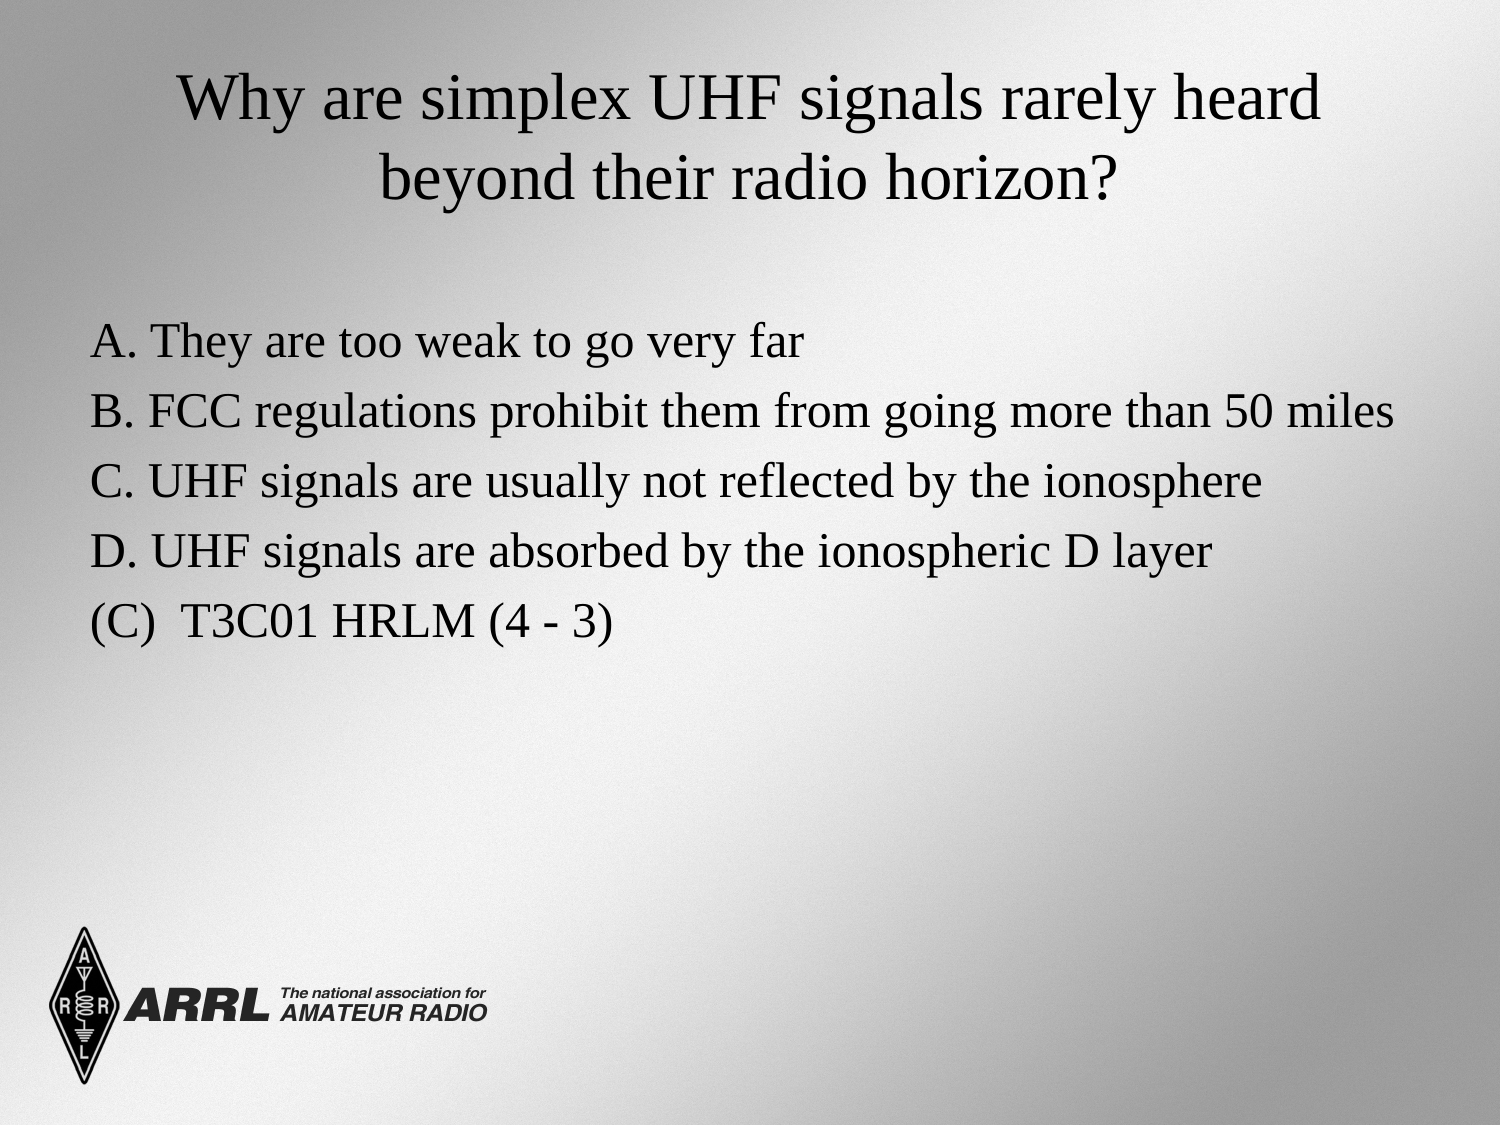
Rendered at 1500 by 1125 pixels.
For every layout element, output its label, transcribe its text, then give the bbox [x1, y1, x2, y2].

picture [0, 0, 1500, 1125]
list A. They are too weak to go very far B. FCC regulations prohibit them from going more than 50 miles C. UHF signals are usually not reflected by the ionosphere D. UHF signals are absorbed by the ionospheric D layer (C) T3C01 HRLM (4 - 3) [75, 299, 1425, 1005]
title Why are simplex UHF signals rarely heard beyond their radio horizon? [75, 45, 1425, 233]
